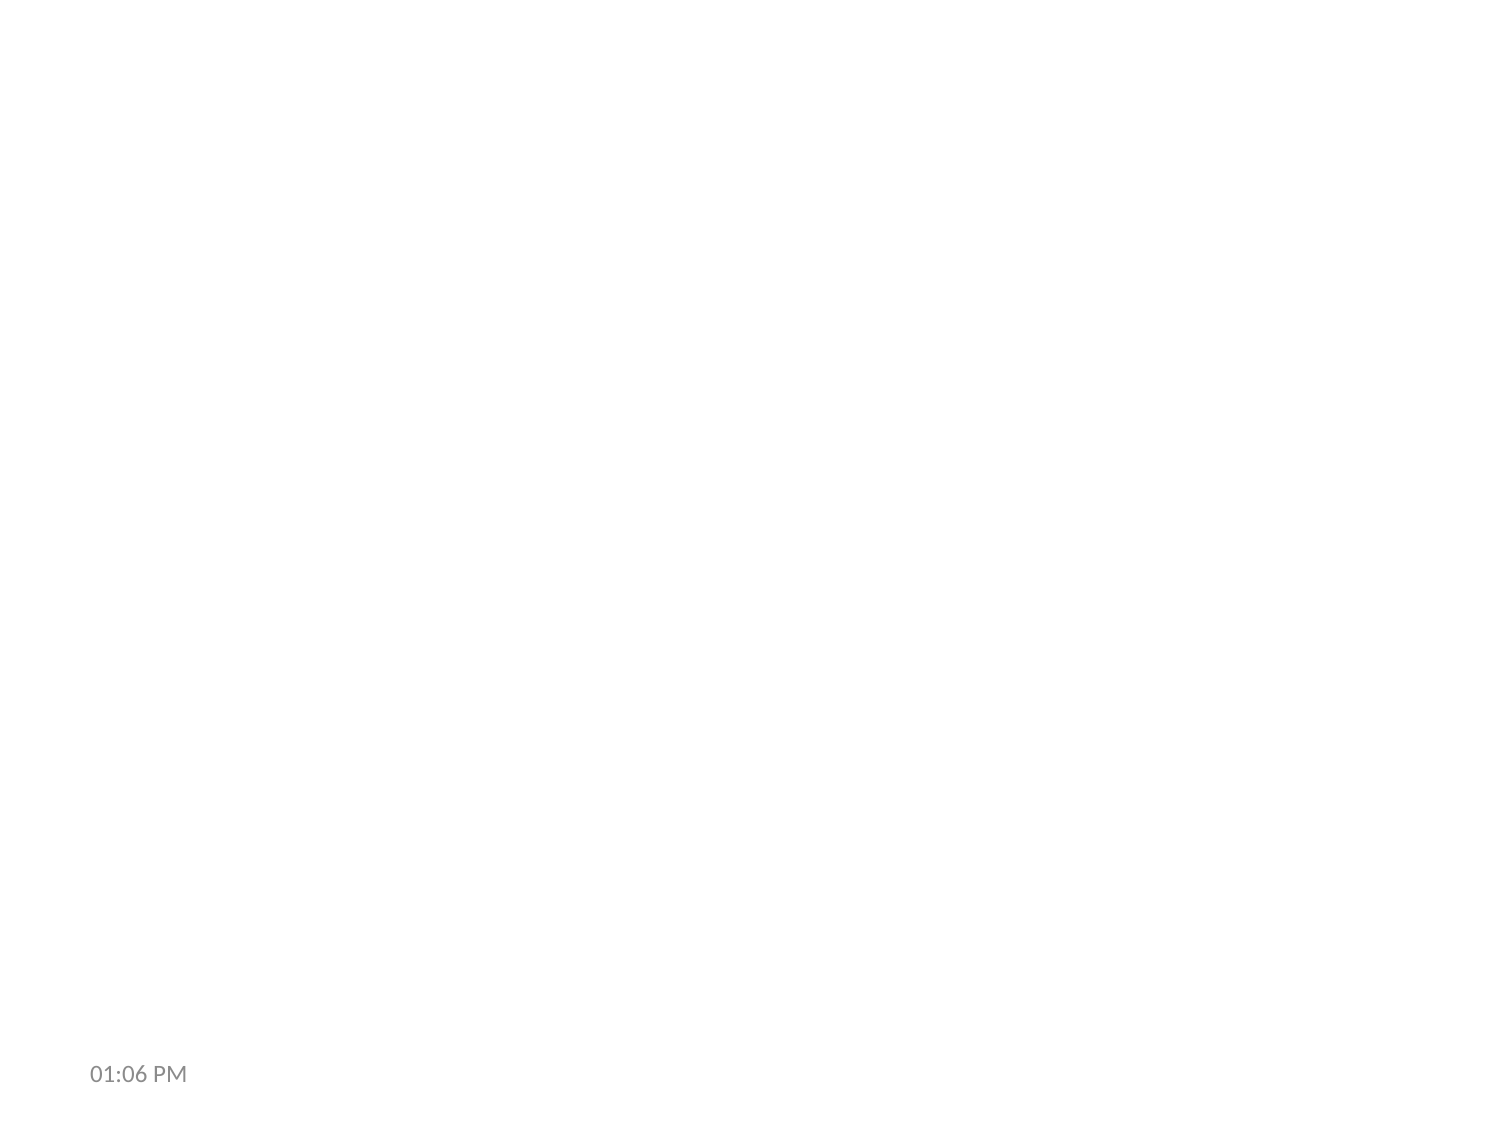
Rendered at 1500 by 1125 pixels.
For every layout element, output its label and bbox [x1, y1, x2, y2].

slide_number [75, 1042, 425, 1103]
